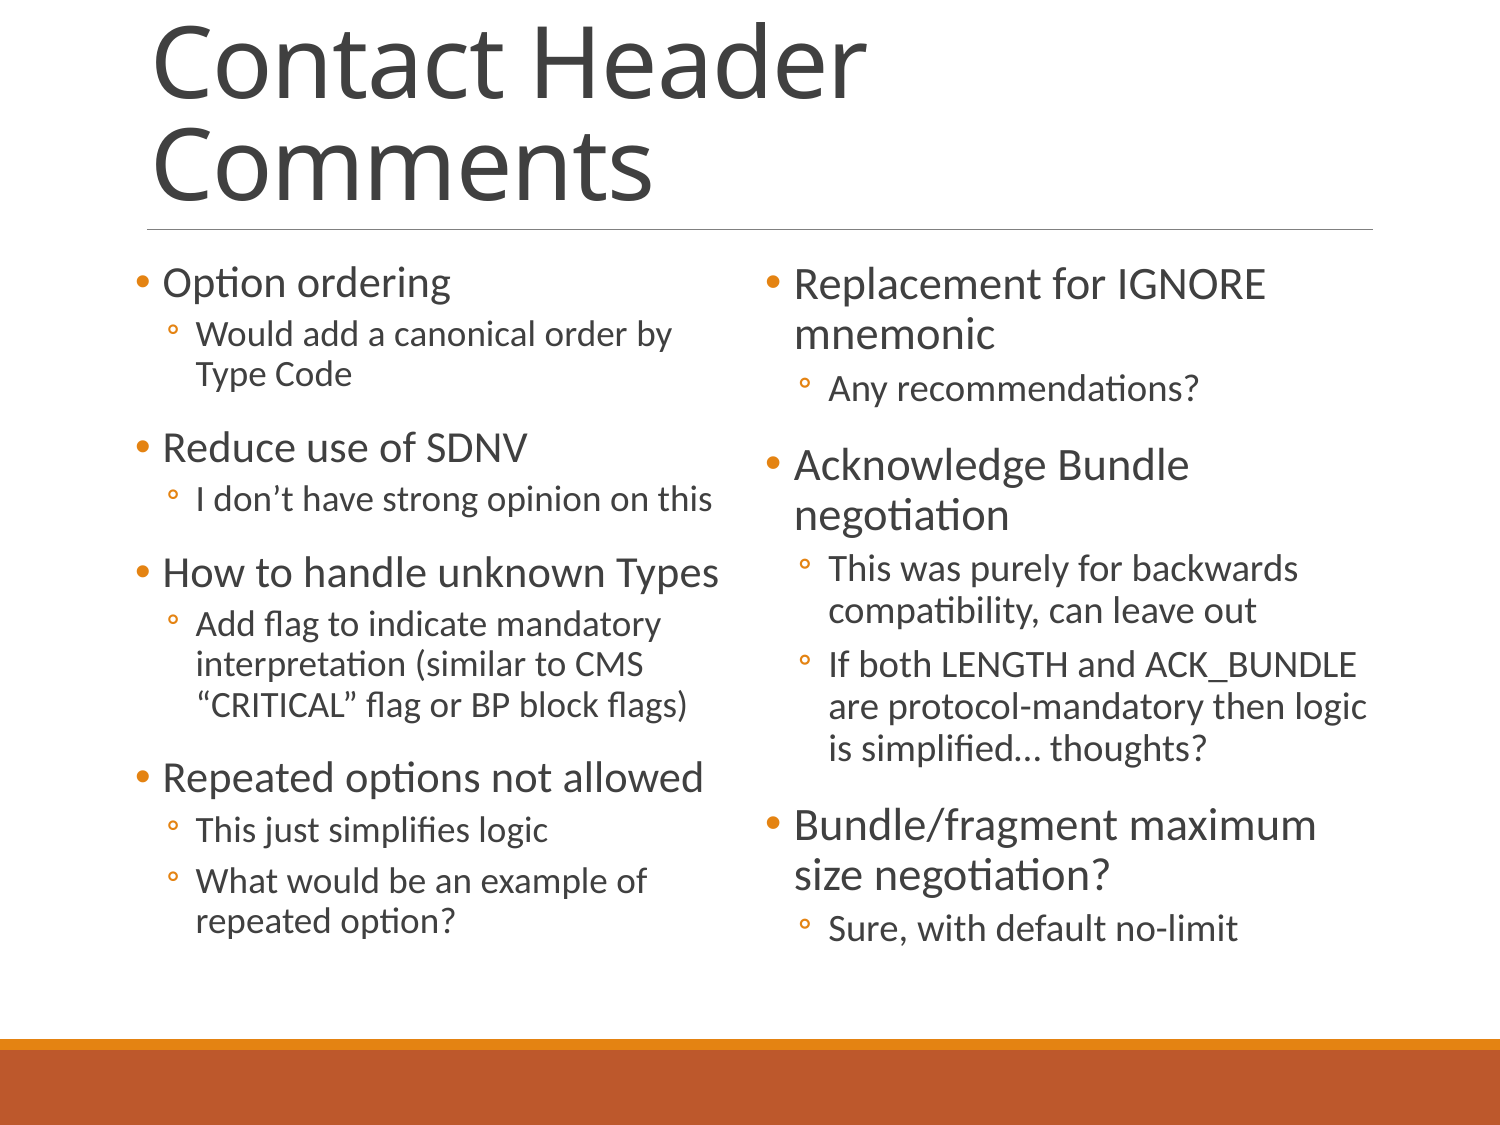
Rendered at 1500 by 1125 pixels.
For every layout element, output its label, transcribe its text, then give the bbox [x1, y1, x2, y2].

list Option ordering Would add a canonical order by Type Code Reduce use of SDNV I don’t have strong opinion on this How to handle unknown Types Add flag to indicate mandatory interpretation (similar to CMS “CRITICAL” flag or BP block flags) Repeated options not allowed This just simplifies logic What would be an example of repeated option? [135, 251, 743, 963]
list Replacement for IGNORE mnemonic Any recommendations? Acknowledge Bundle negotiation This was purely for backwards compatibility, can leave out If both LENGTH and ACK_BUNDLE are protocol-mandatory then logic is simplified… thoughts? Bundle/fragment maximum size negotiation? Sure, with default no-limit [765, 251, 1373, 963]
title Contact Header Comments [135, 47, 1373, 229]
